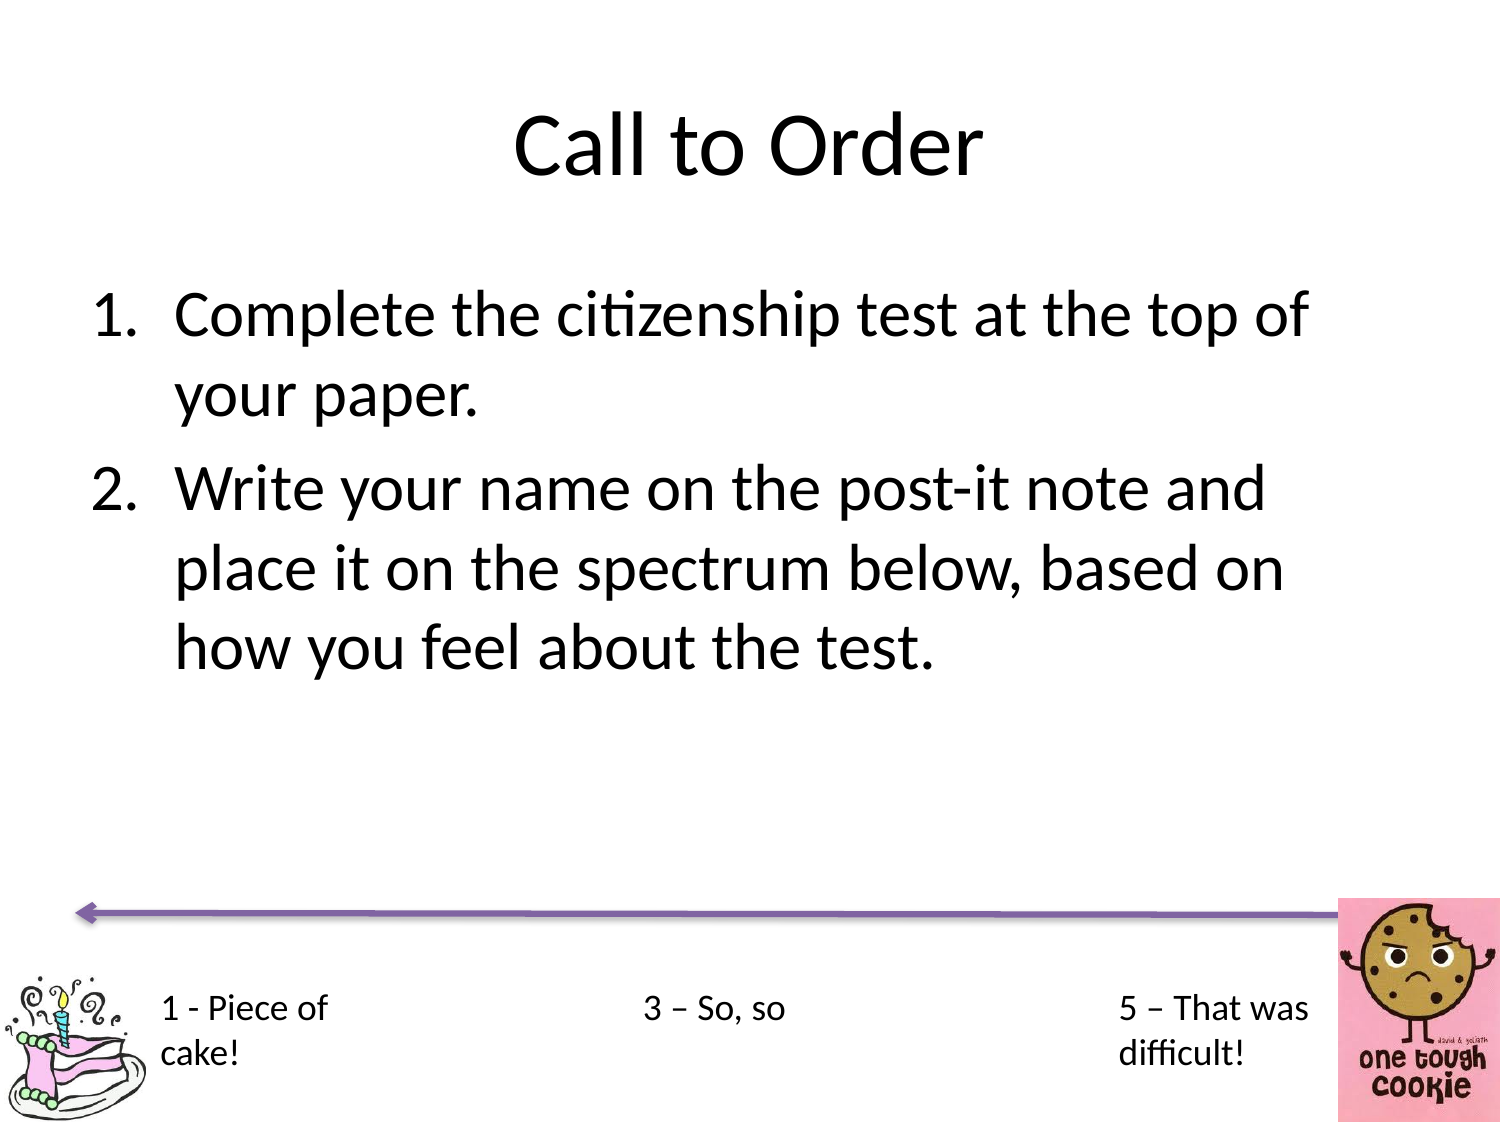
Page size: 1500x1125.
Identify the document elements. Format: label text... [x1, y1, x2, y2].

text_box 1 - Piece of cake! [148, 975, 415, 1080]
text_box 5 – That was difficult! [1103, 975, 1333, 1080]
list Complete the citizenship test at the top of your paper. Write your name on the post-it note and place it on the spectrum below, based on how you feel about the test. [75, 262, 1425, 720]
title Call to Order [75, 45, 1425, 233]
text_box 3 – So, so [628, 975, 897, 1035]
picture [3, 974, 146, 1123]
picture [1338, 898, 1500, 1123]
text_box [74, 912, 1333, 916]
